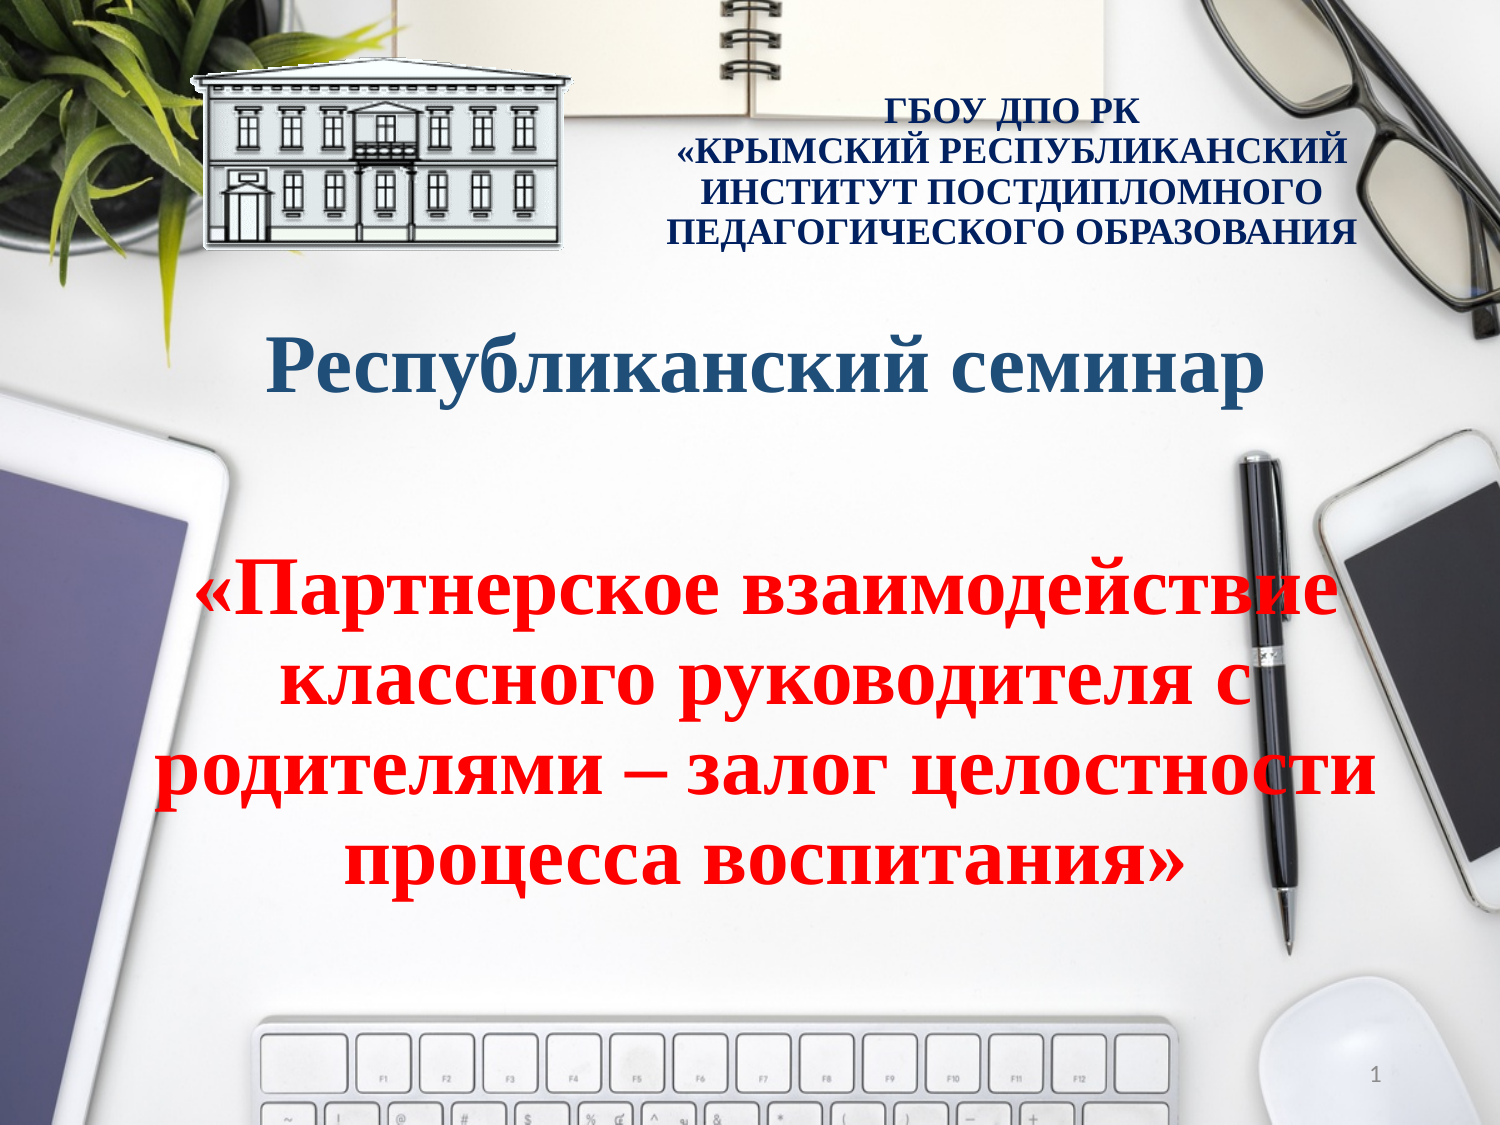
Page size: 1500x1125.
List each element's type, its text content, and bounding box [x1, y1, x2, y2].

picture [0, 0, 1500, 1125]
title ГБОУ ДПО РК «КРЫМСКИЙ РЕСПУБЛИКАНСКИЙ ИНСТИТУТ ПОСТДИПЛОМНОГО ПЕДАГОГИЧЕСКОГО ОБРАЗОВАНИЯ [627, 83, 1397, 261]
list Республиканский семинар «Партнерское взаимодействие классного руководителя с родителями – залог целостности процесса воспитания» [119, 313, 1414, 1064]
slide_number 1 [1059, 1042, 1397, 1103]
